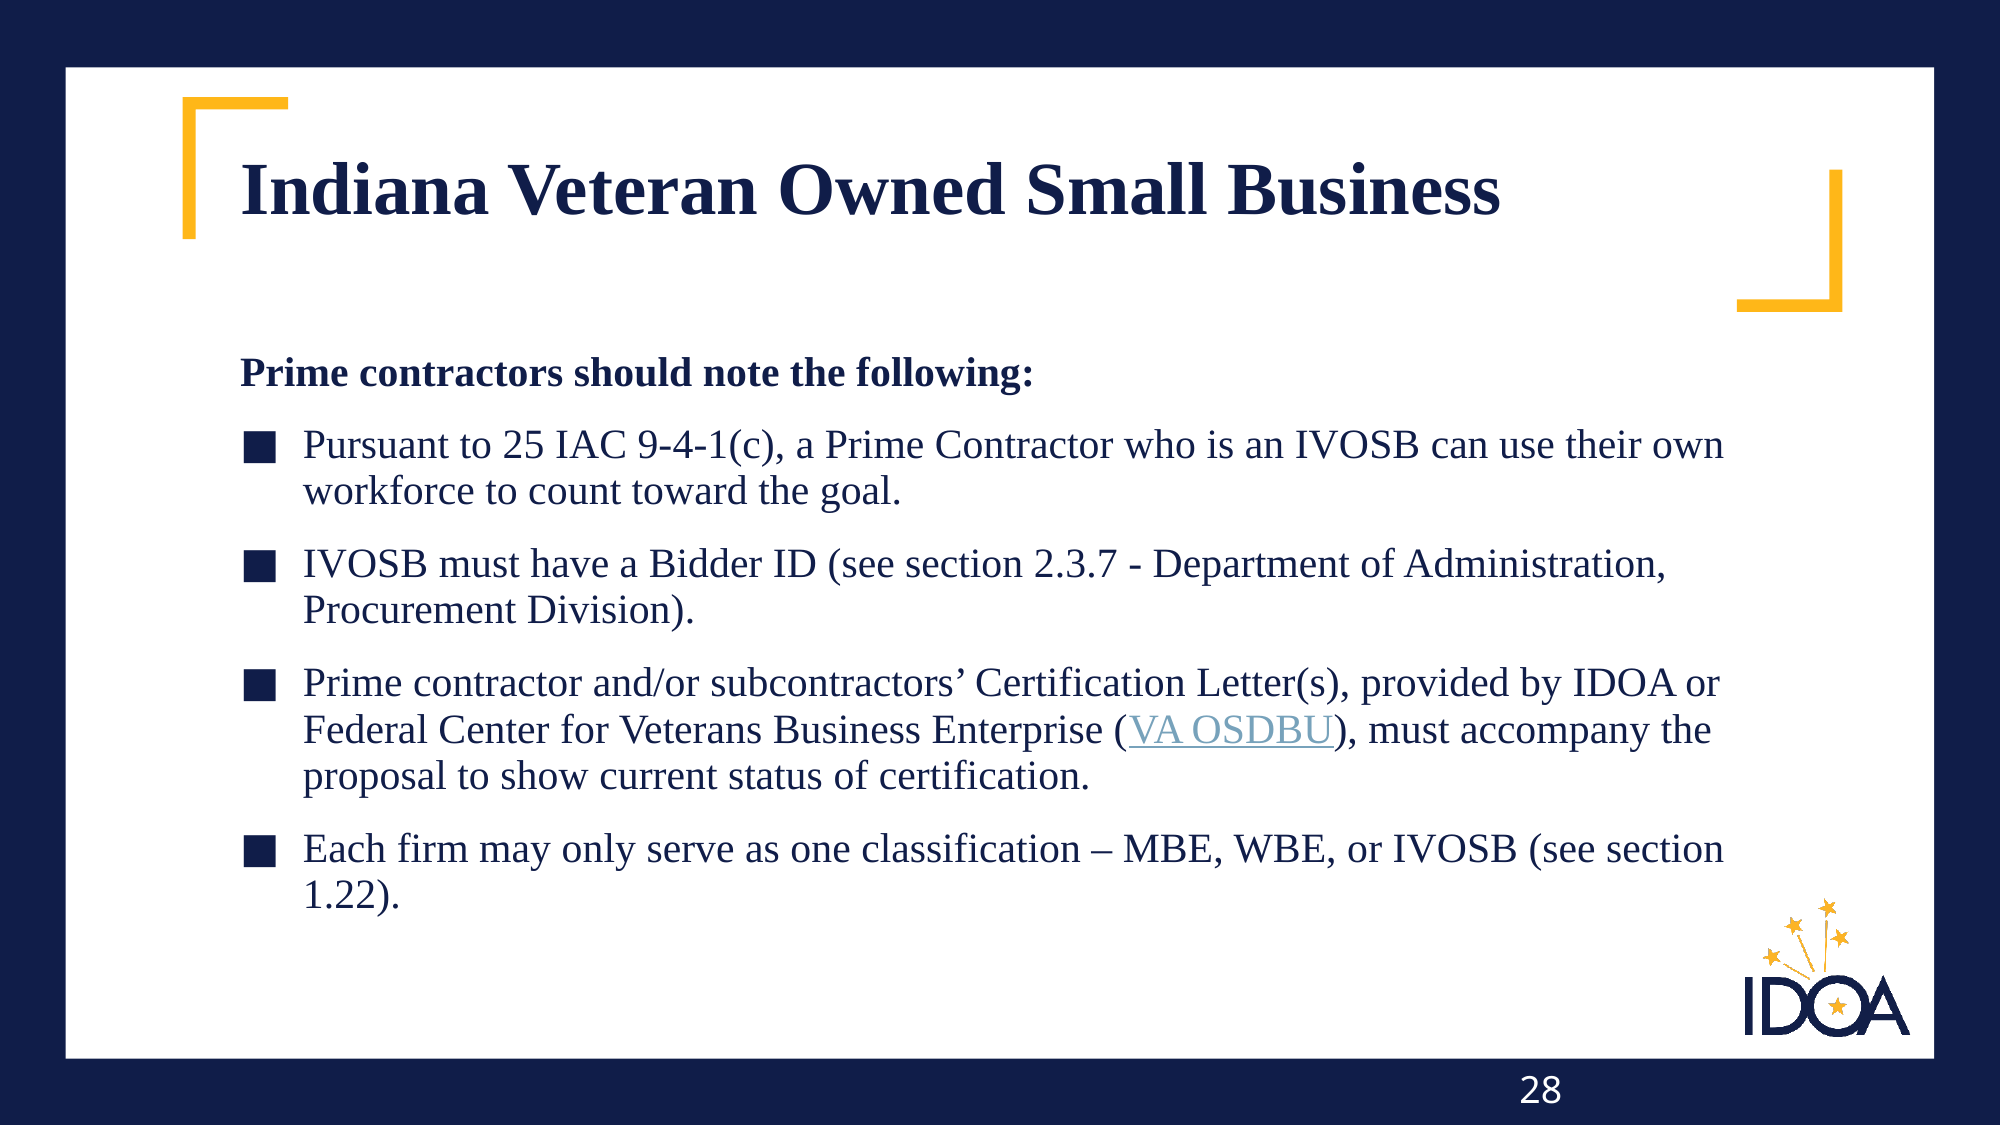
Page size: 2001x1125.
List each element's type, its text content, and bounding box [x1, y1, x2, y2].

slide_number 28 [1504, 1058, 1767, 1125]
title Indiana Veteran Owned Small Business [225, 142, 1863, 279]
list Prime contractors should note the following: Pursuant to 25 IAC 9-4-1(c), a Prime Contractor who is an IVOSB can use their own workforce to count toward the goal. IVOSB must have a Bidder ID (see section 2.3.7 - Department of Administration, Procurement Division). Prime contractor and/or subcontractors’ Certification Letter(s), provided by IDOA or Federal Center for Veterans Business Enterprise (VA OSDBU), must accompany the proposal to show current status of certification. Each firm may only serve as one classification – MBE, WBE, or IVOSB (see section 1.22). [225, 340, 1800, 945]
picture [1702, 857, 1959, 1114]
